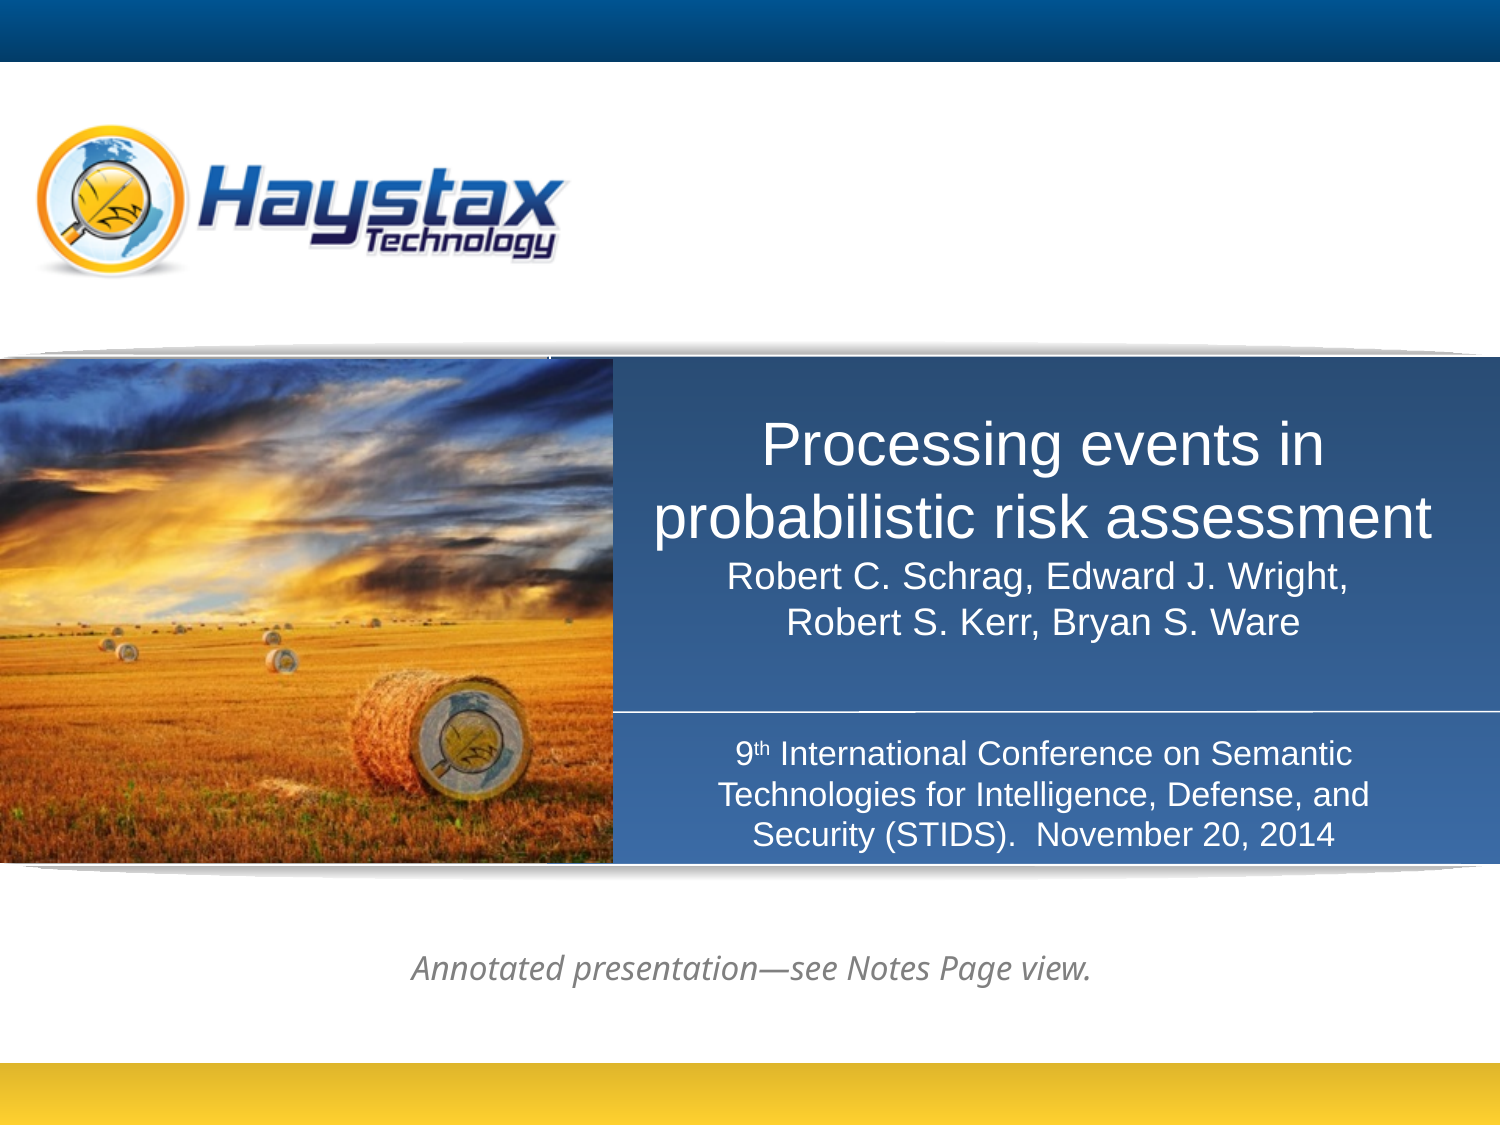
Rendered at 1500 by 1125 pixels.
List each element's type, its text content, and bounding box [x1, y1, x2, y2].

title Processing events in probabilistic risk assessment Robert C. Schrag, Edward J. Wright, Robert S. Kerr, Bryan S. Ware [637, 361, 1450, 687]
subtitle 9th International Conference on Semantic Technologies for Intelligence, Defense, and Security (STIDS). November 20, 2014 [637, 723, 1450, 862]
text_box Annotated presentation—see Notes Page view. [397, 939, 1109, 994]
picture [0, 359, 613, 863]
picture [0, 62, 600, 342]
